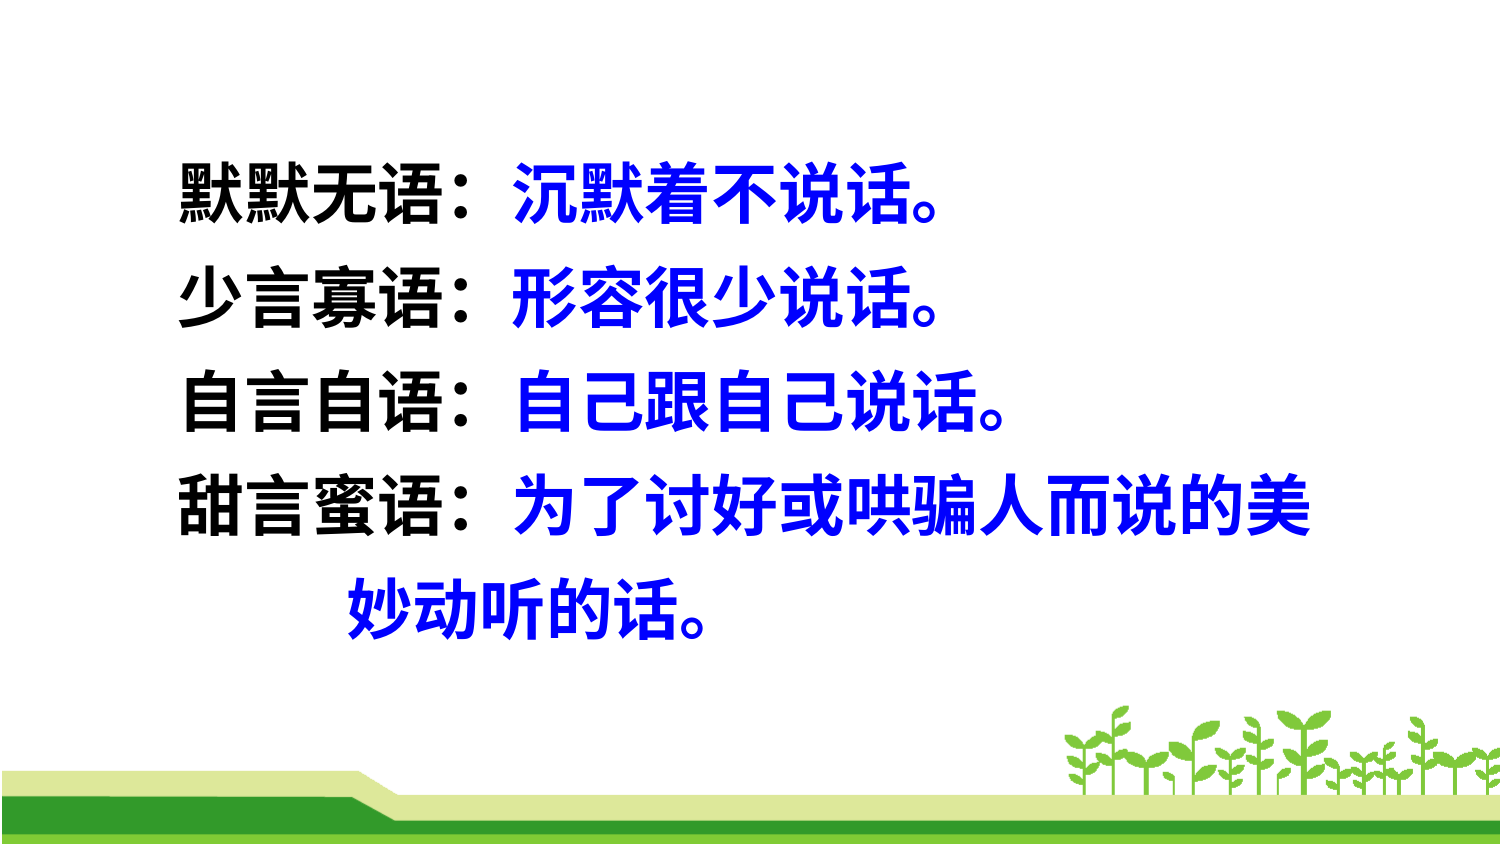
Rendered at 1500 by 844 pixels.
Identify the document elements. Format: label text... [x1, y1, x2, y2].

picture [0, 0, 1500, 844]
text_box 默默无语：沉默着不说话。 少言寡语：形容很少说话。 自言自语：自己跟自己说话。 甜言蜜语：为了讨好或哄骗人而说的美 妙动听的话。 [132, 90, 1365, 681]
